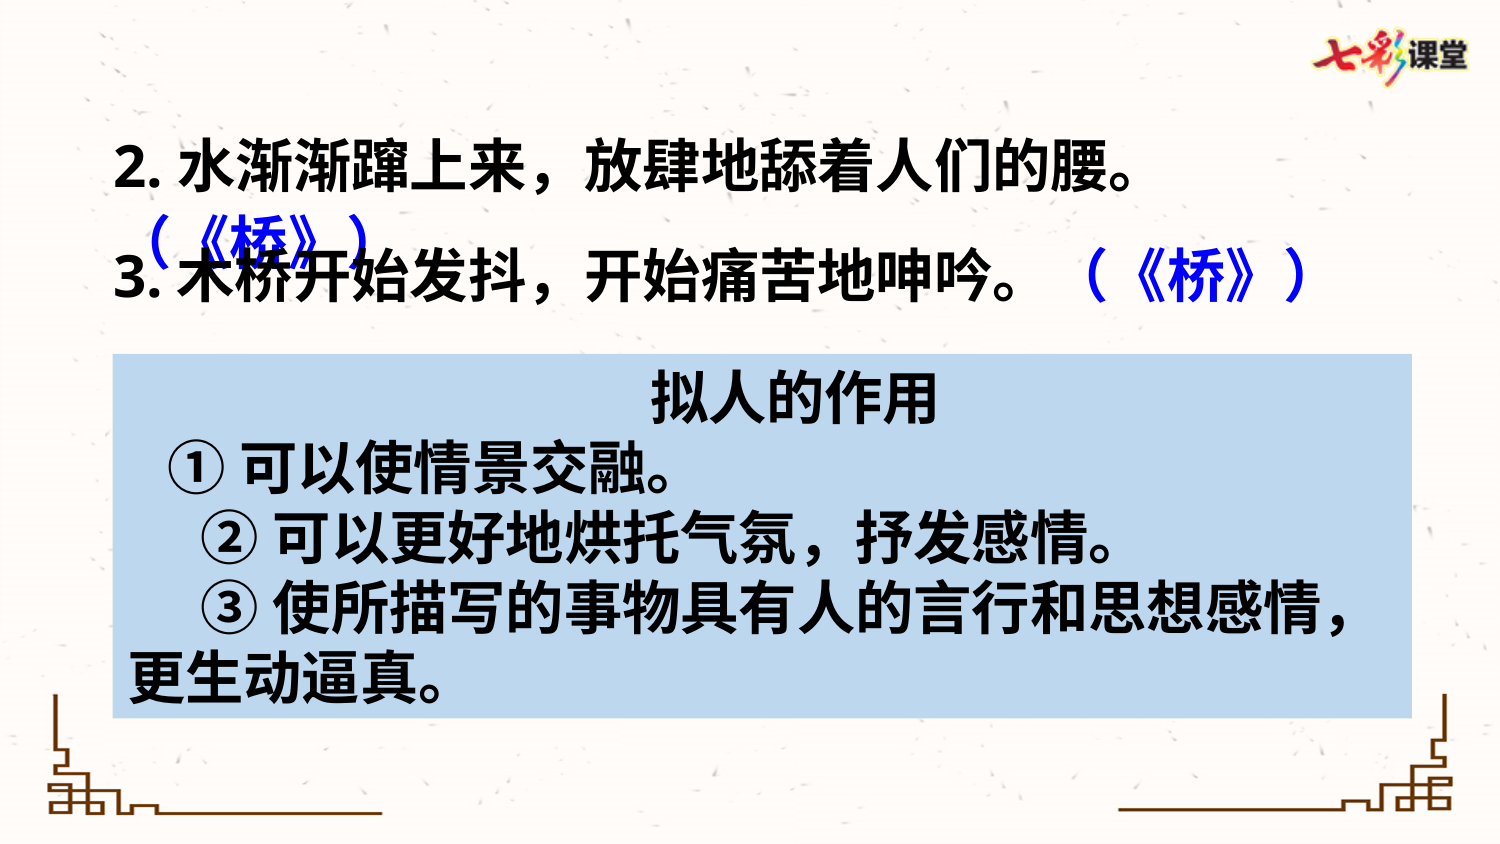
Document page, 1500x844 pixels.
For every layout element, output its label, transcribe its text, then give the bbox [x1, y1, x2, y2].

text_box 3.木桥开始发抖，开始痛苦地呻吟。（《桥》） [98, 225, 1409, 317]
text_box 拟人的作用 ①可以使情景交融。 ②可以更好地烘托气氛，抒发感情。 ③使所描写的事物具有人的言行和思想感情，更生动逼真。 [112, 353, 1412, 719]
picture [0, 0, 1500, 844]
text_box 2.水渐渐蹿上来，放肆地舔着人们的腰。（《桥》） [98, 114, 1446, 284]
